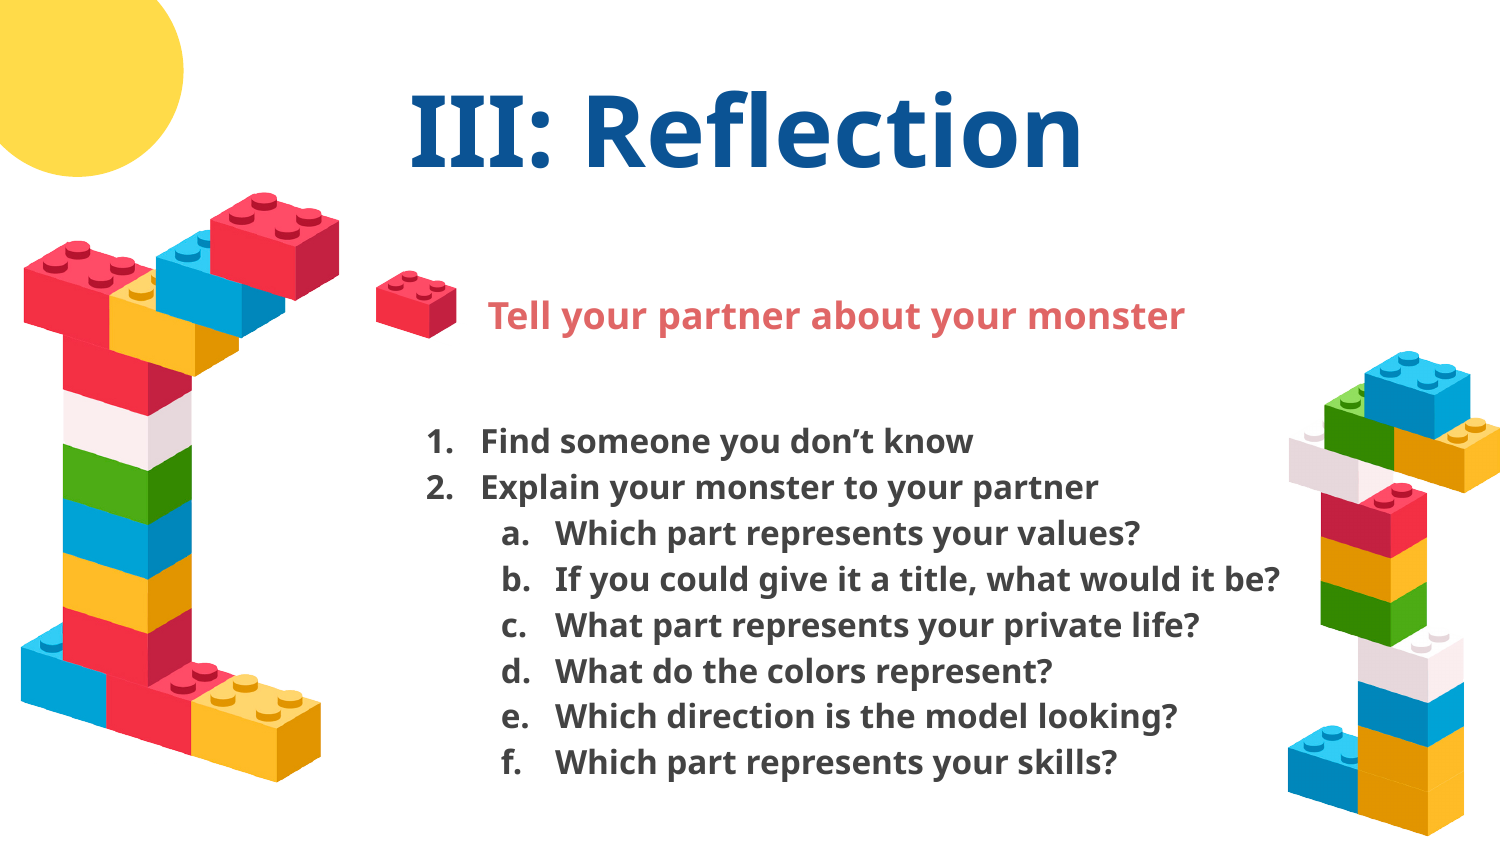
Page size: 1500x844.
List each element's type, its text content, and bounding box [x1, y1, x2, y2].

text_box [0, 0, 184, 177]
picture [374, 269, 468, 346]
list Tell your partner about your monster [375, 270, 1312, 395]
picture [18, 191, 341, 783]
title III: Reflection [375, 52, 1122, 203]
picture [1287, 349, 1500, 837]
list Find someone you don’t know Explain your monster to your partner Which part represents your values? If you could give it a title, what would it be? What part represents your private life? What do the colors represent? Which direction is the model looking? Which part represents your skills? [389, 399, 1282, 741]
